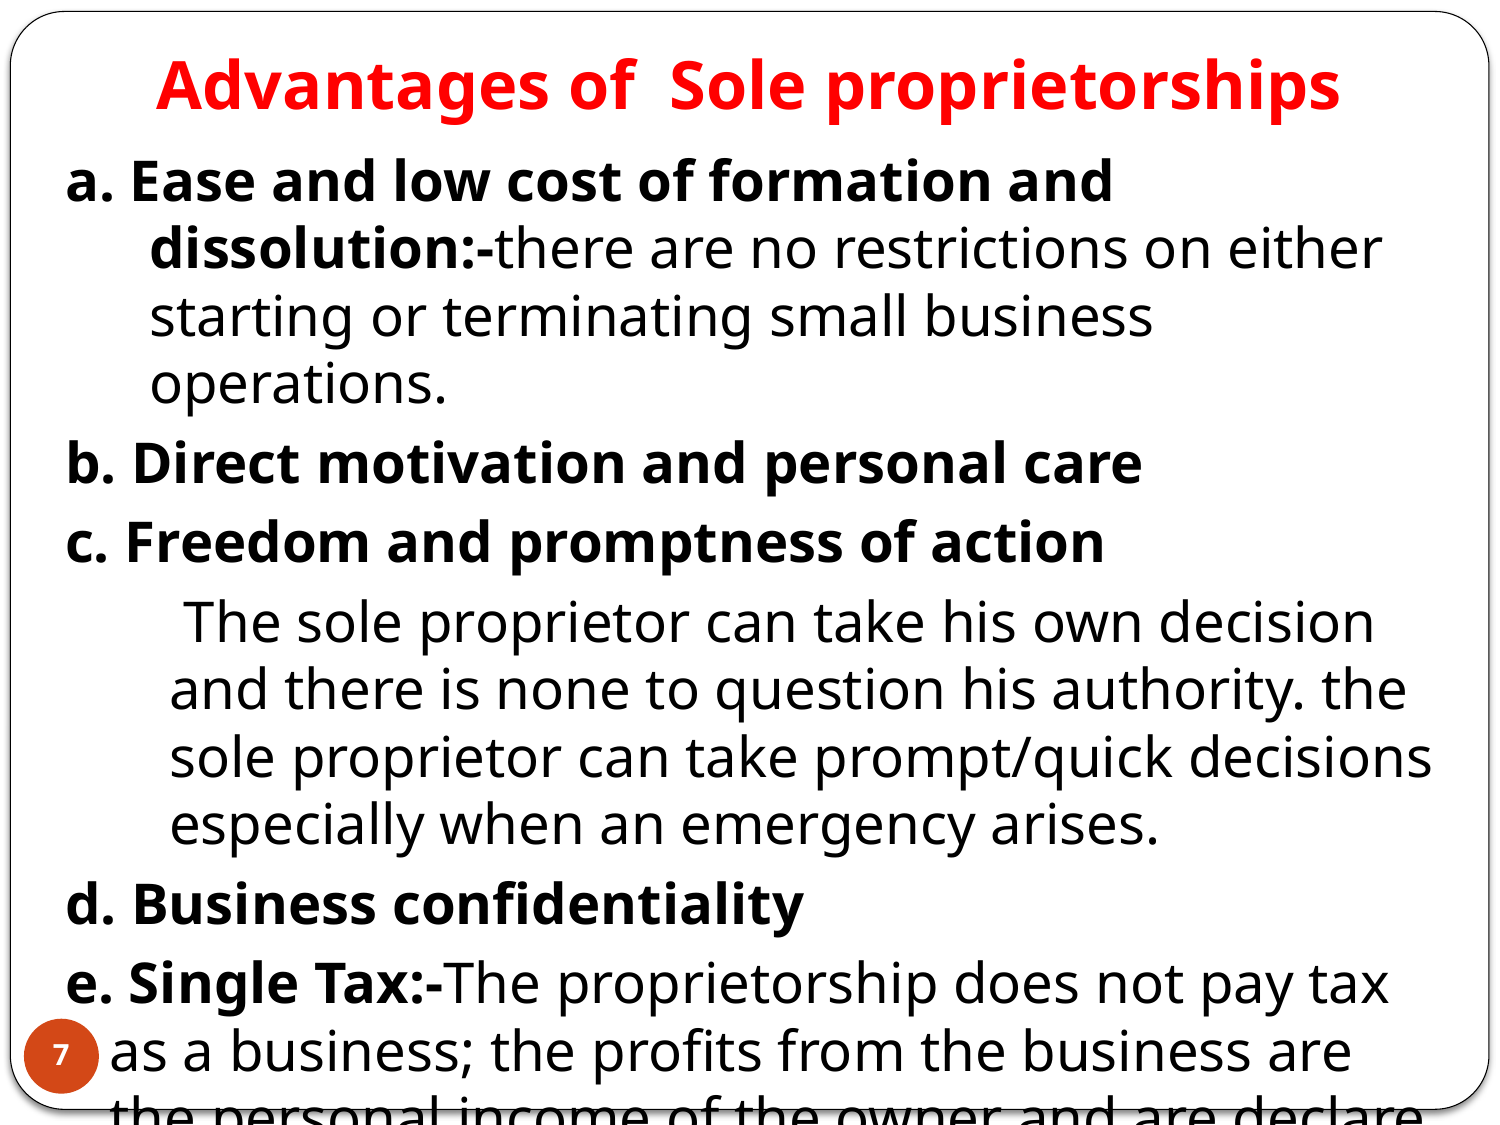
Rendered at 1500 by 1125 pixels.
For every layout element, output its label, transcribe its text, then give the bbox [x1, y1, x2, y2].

title Advantages of Sole proprietorships [75, 24, 1425, 137]
slide_number 7 [23, 1018, 99, 1094]
list a. Ease and low cost of formation and dissolution:-there are no restrictions on either starting or terminating small business operations. b. Direct motivation and personal care c. Freedom and promptness of action The sole proprietor can take his own decision and there is none to question his authority. the sole proprietor can take prompt/quick decisions especially when an emergency arises. d. Business confidentiality e. Single Tax:-The proprietorship does not pay tax as a business; the profits from the business are the personal income of the owner and are declare on his individual income tax return. [50, 137, 1463, 1088]
